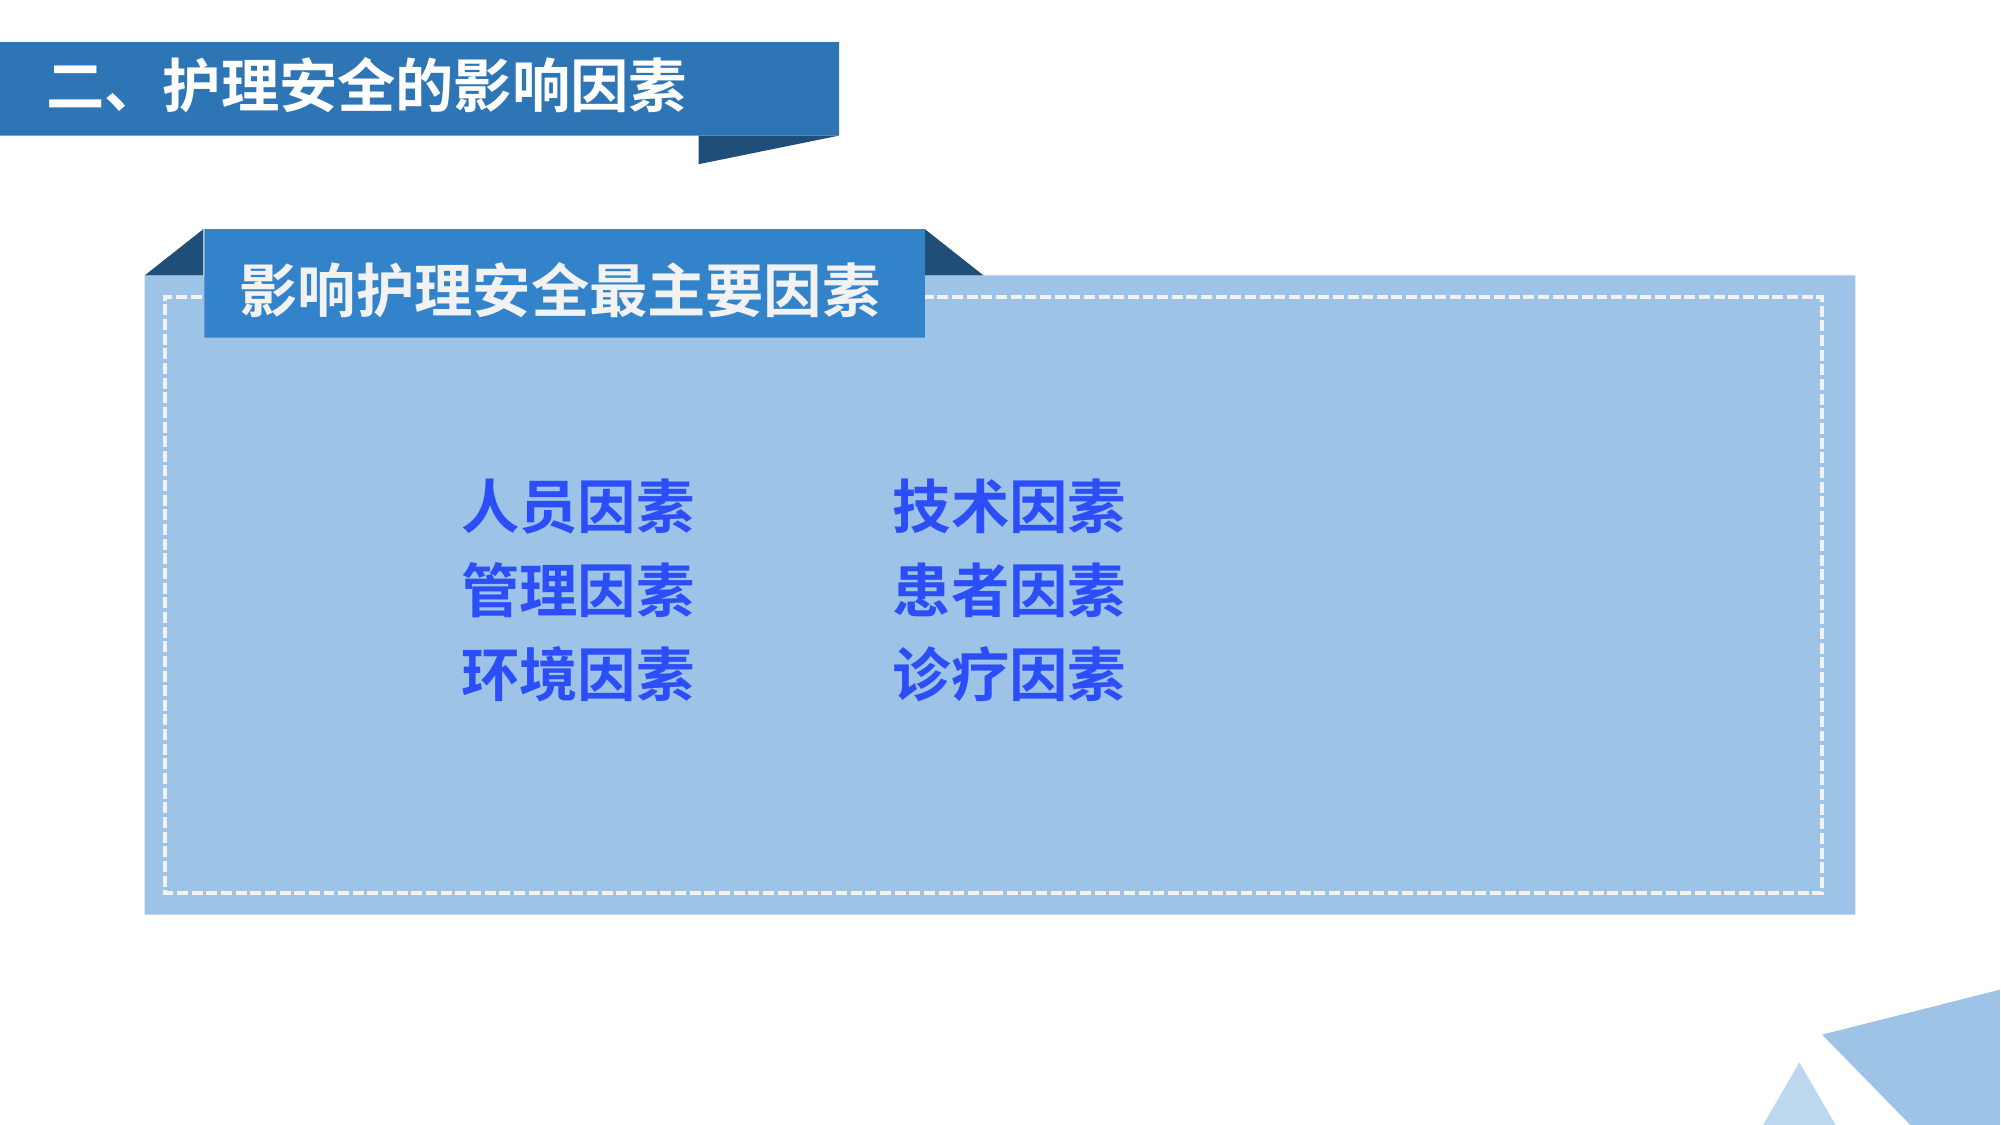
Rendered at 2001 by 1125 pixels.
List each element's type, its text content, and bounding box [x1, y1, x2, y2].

text_box [923, 227, 985, 275]
text_box [141, 227, 205, 277]
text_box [144, 275, 1856, 915]
text_box [697, 134, 840, 166]
text_box [1761, 1060, 1837, 1125]
text_box [1820, 988, 2000, 1125]
text_box 影响护理安全最主要因素 [225, 246, 896, 275]
text_box [203, 228, 926, 275]
text_box 二、护理安全的影响因素 [31, 42, 862, 127]
text_box [0, 41, 840, 137]
